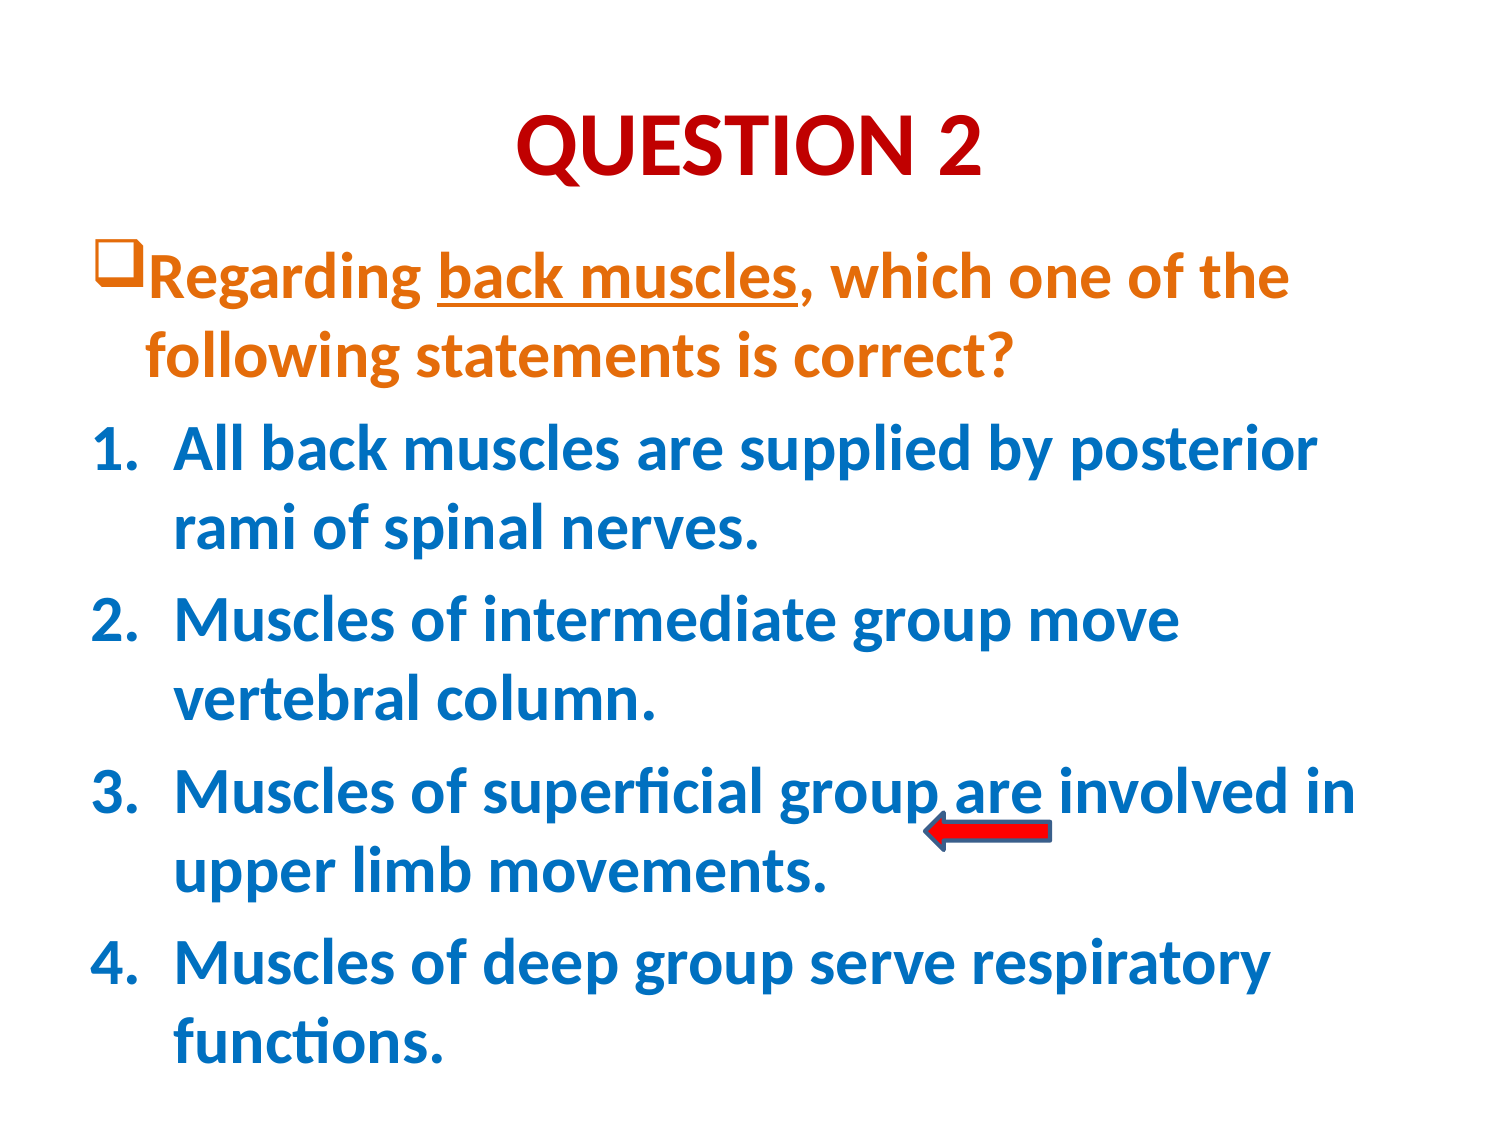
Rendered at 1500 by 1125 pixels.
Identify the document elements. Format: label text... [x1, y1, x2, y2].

title QUESTION 2 [75, 45, 1425, 224]
list Regarding back muscles, which one of the following statements is correct? All back muscles are supplied by posterior rami of spinal nerves. Muscles of intermediate group move vertebral column. Muscles of superficial group are involved in upper limb movements. Muscles of deep group serve respiratory functions. [75, 224, 1425, 1088]
text_box [922, 810, 1053, 852]
